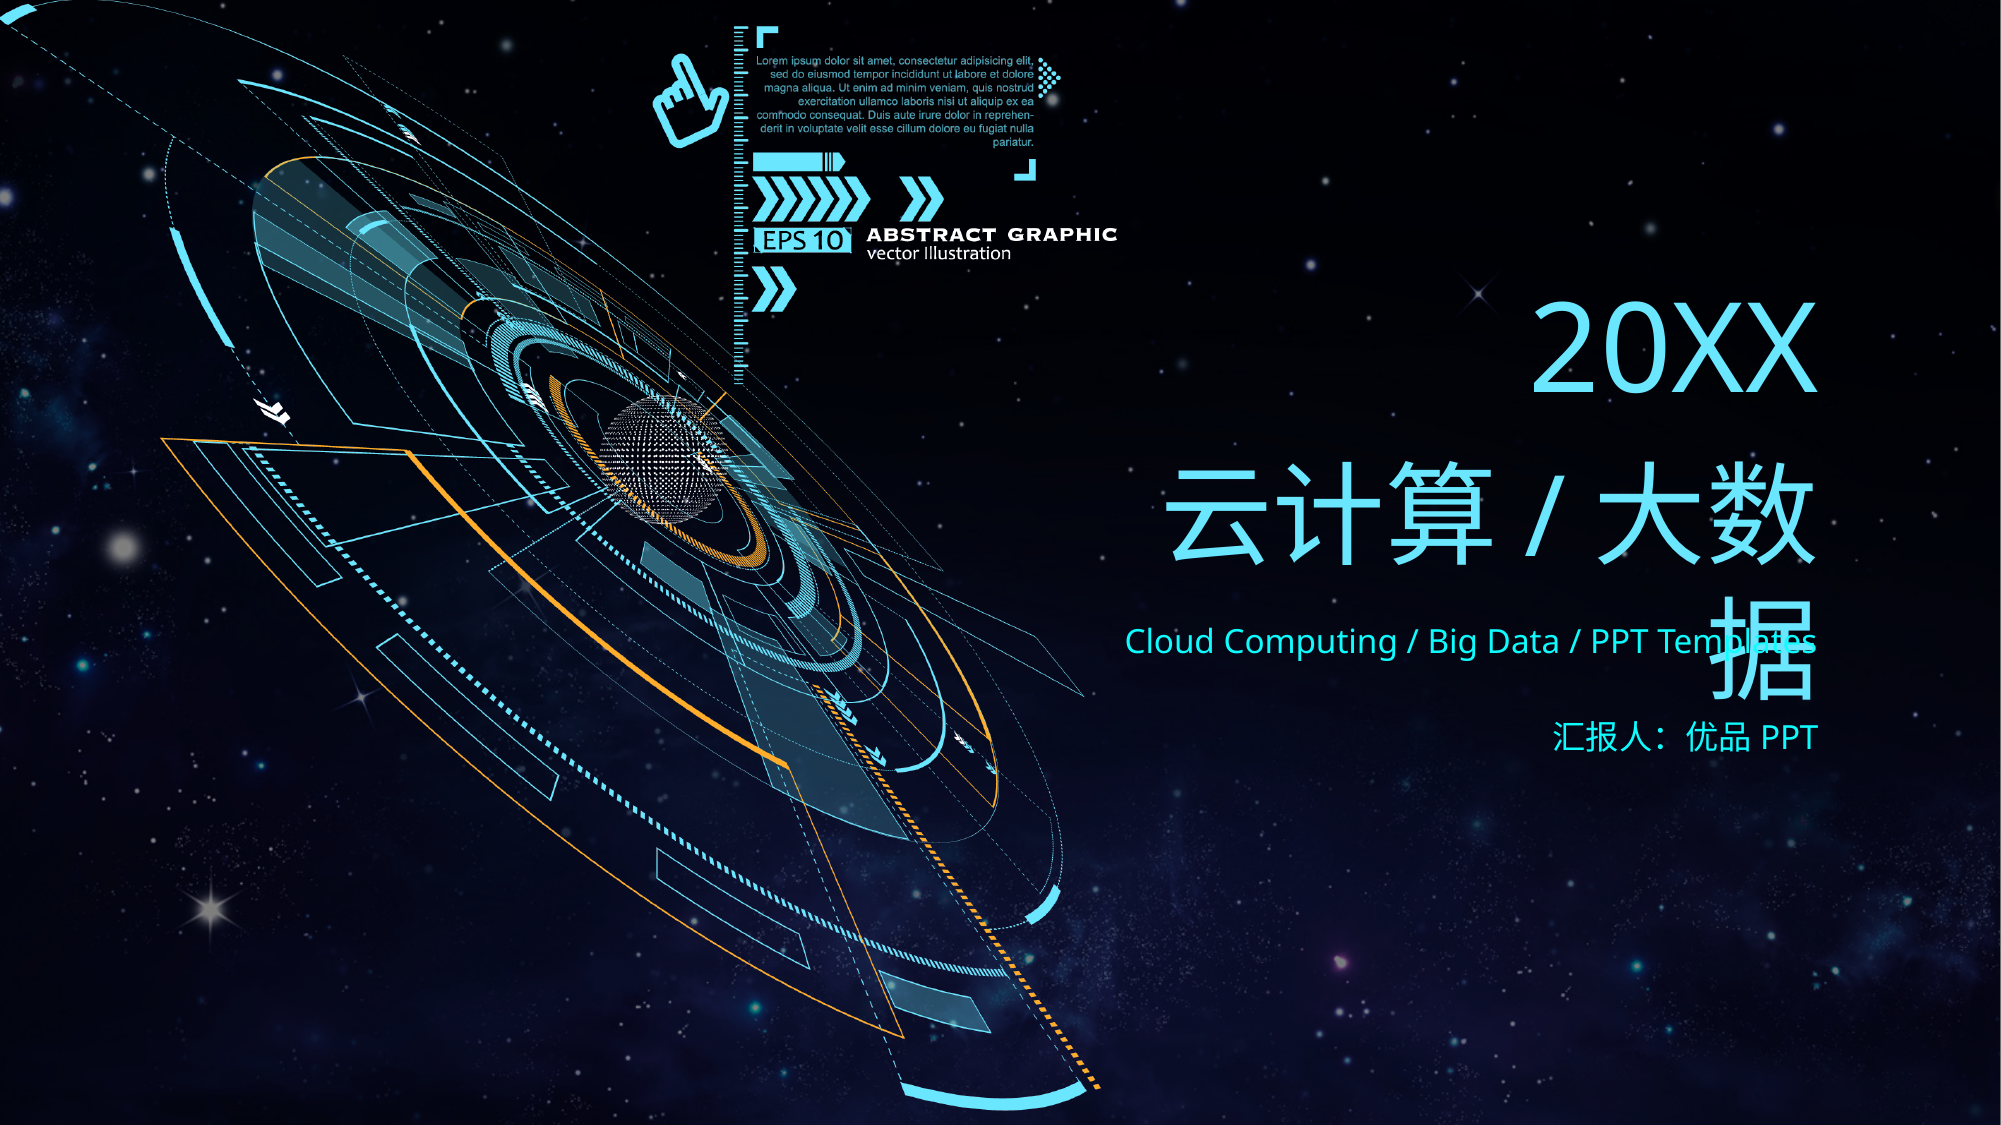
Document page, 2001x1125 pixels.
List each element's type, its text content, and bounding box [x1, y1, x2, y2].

text_box 汇报人：优品PPT [1534, 709, 1834, 764]
text_box 云计算/大数据 [1117, 436, 1834, 613]
picture [0, 0, 2001, 1125]
text_box 云计算/大数据 [1117, 668, 1834, 722]
text_box 20XX [1452, 260, 1834, 426]
text_box Cloud Computing / Big Data / PPT Templates [1117, 613, 1834, 668]
